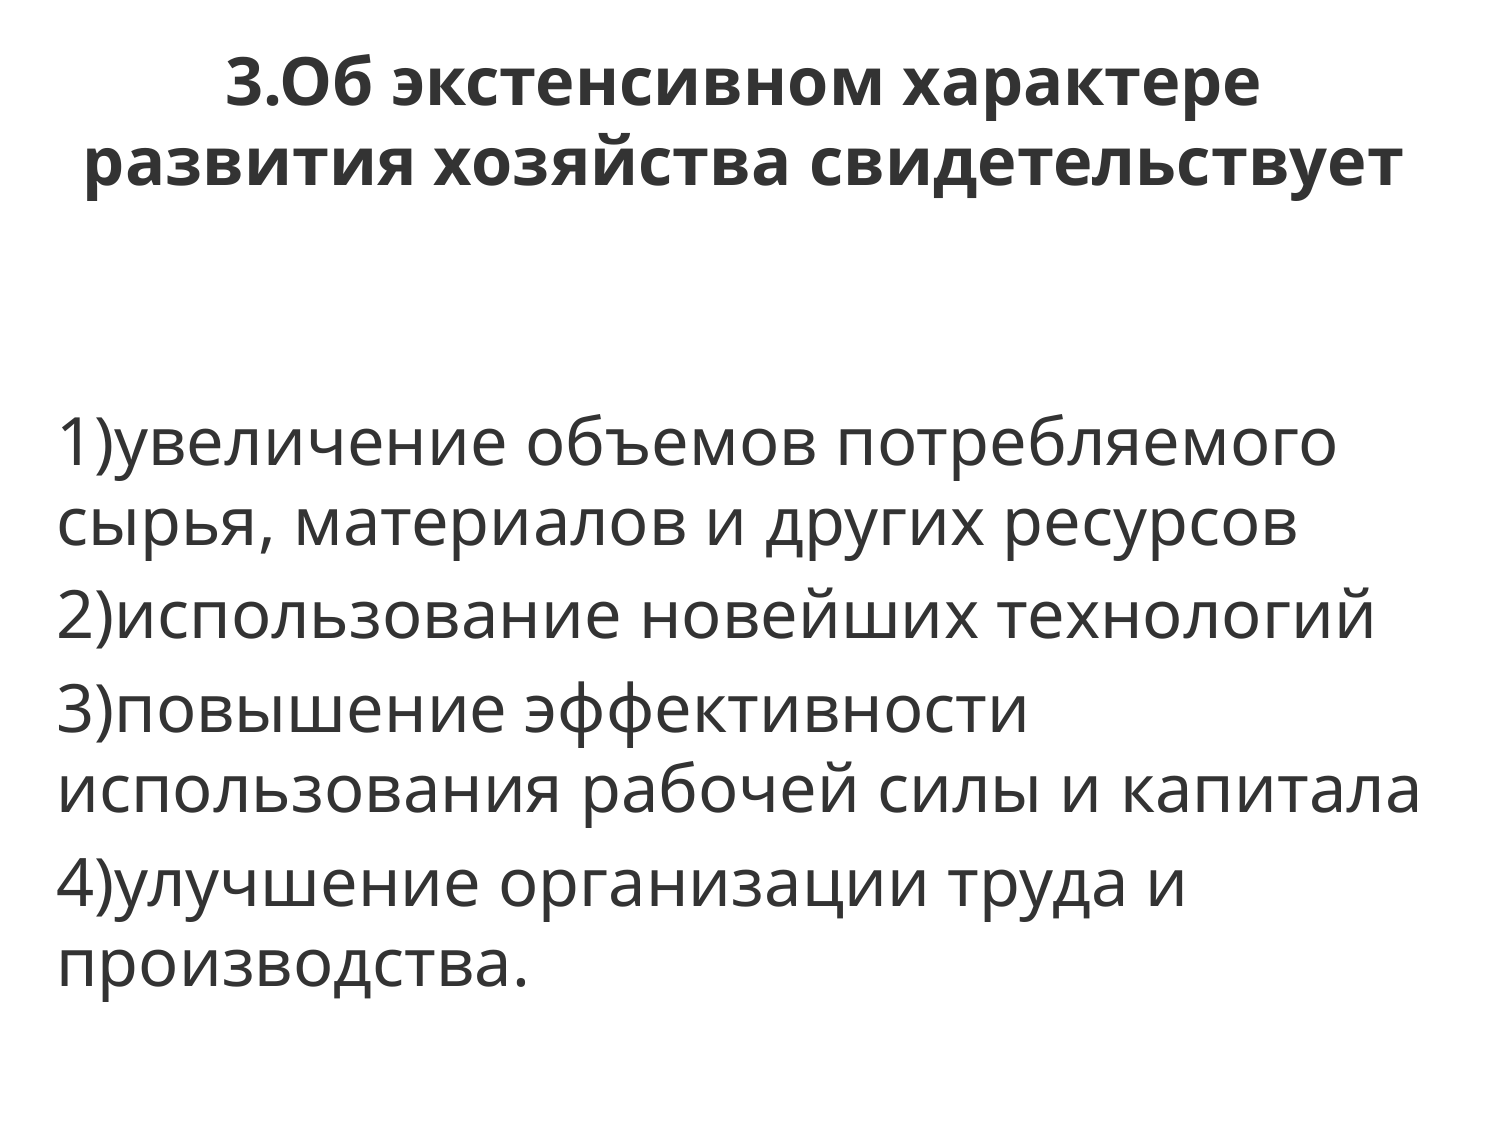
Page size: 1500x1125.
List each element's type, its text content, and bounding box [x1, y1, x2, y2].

list 3.Об экстенсивном характере развития хозяйства свидетельствует 1)увеличение объемов потребляемого сырья, материалов и других ресурсов 2)использование новейших технологий 3)повышение эффективности использования рабочей силы и капитала 4)улучшение организации труда и производства. [41, 30, 1447, 1083]
